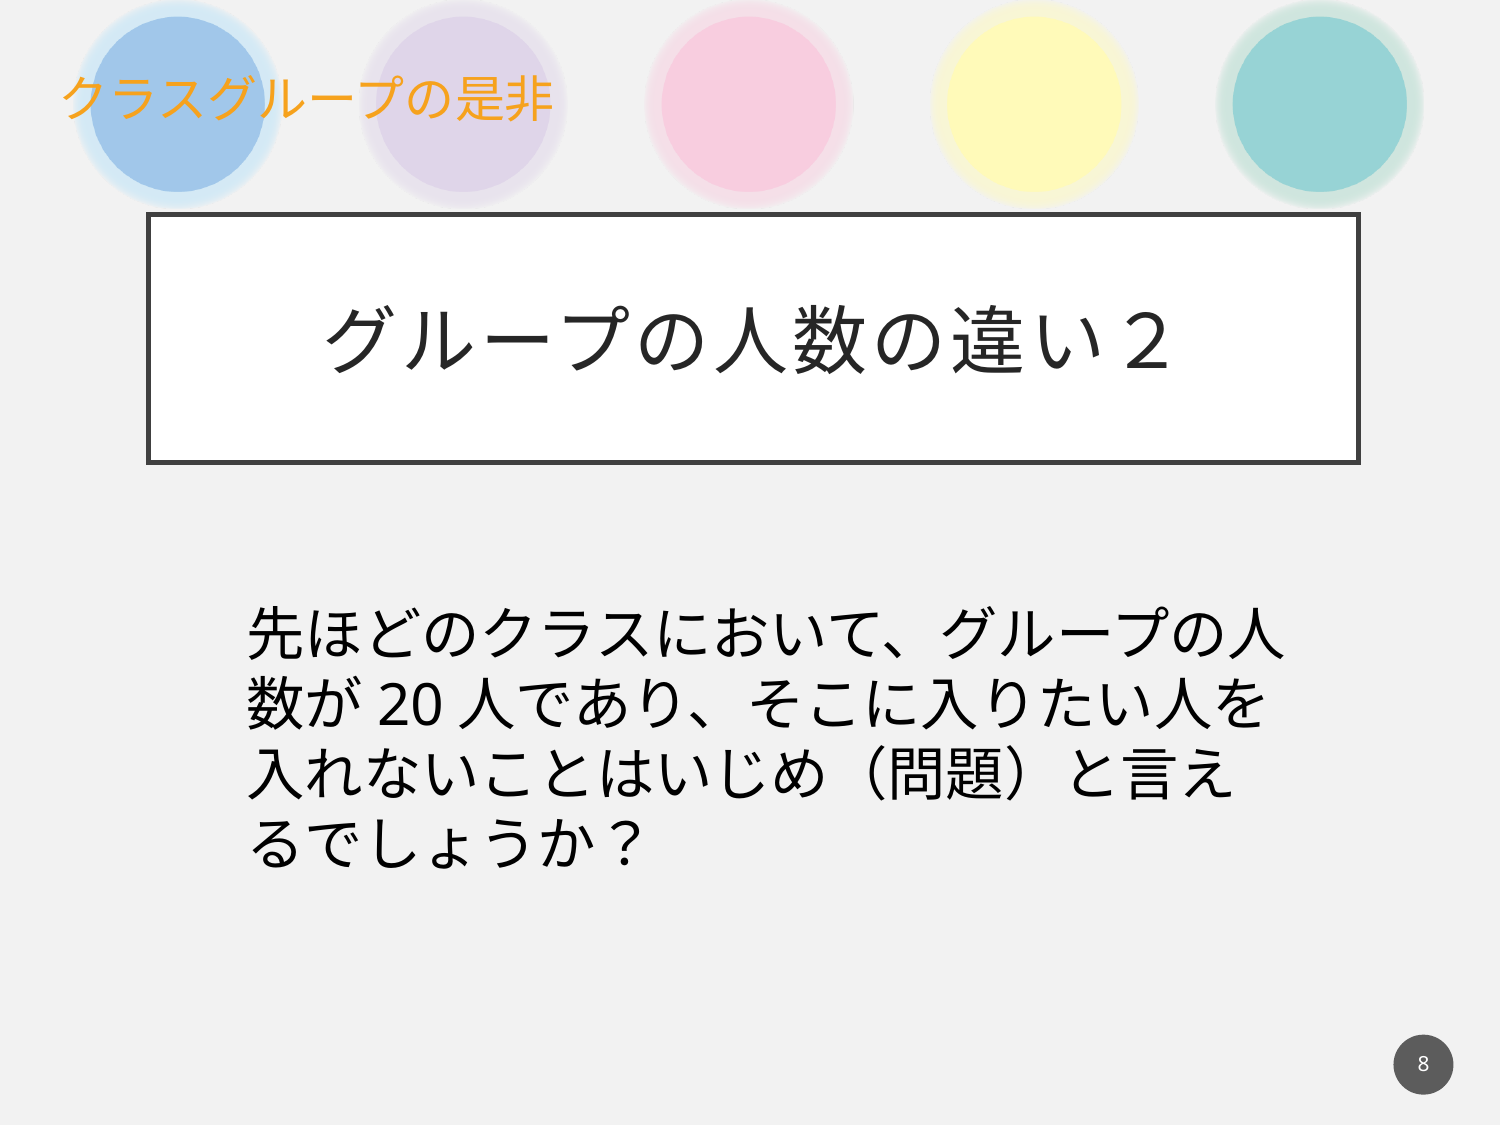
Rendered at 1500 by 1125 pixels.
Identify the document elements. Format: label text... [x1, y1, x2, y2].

picture [73, 88, 96, 114]
picture [73, 0, 1424, 209]
text_box 先ほどのクラスにおいて、グループの人数が20人であり、そこに入りたい人を入れないことはいじめ（問題）と言えるでしょうか？ [231, 589, 1307, 885]
slide_number 8 [1393, 1034, 1454, 1095]
text_box グループの人数の違い２ [148, 214, 1359, 463]
